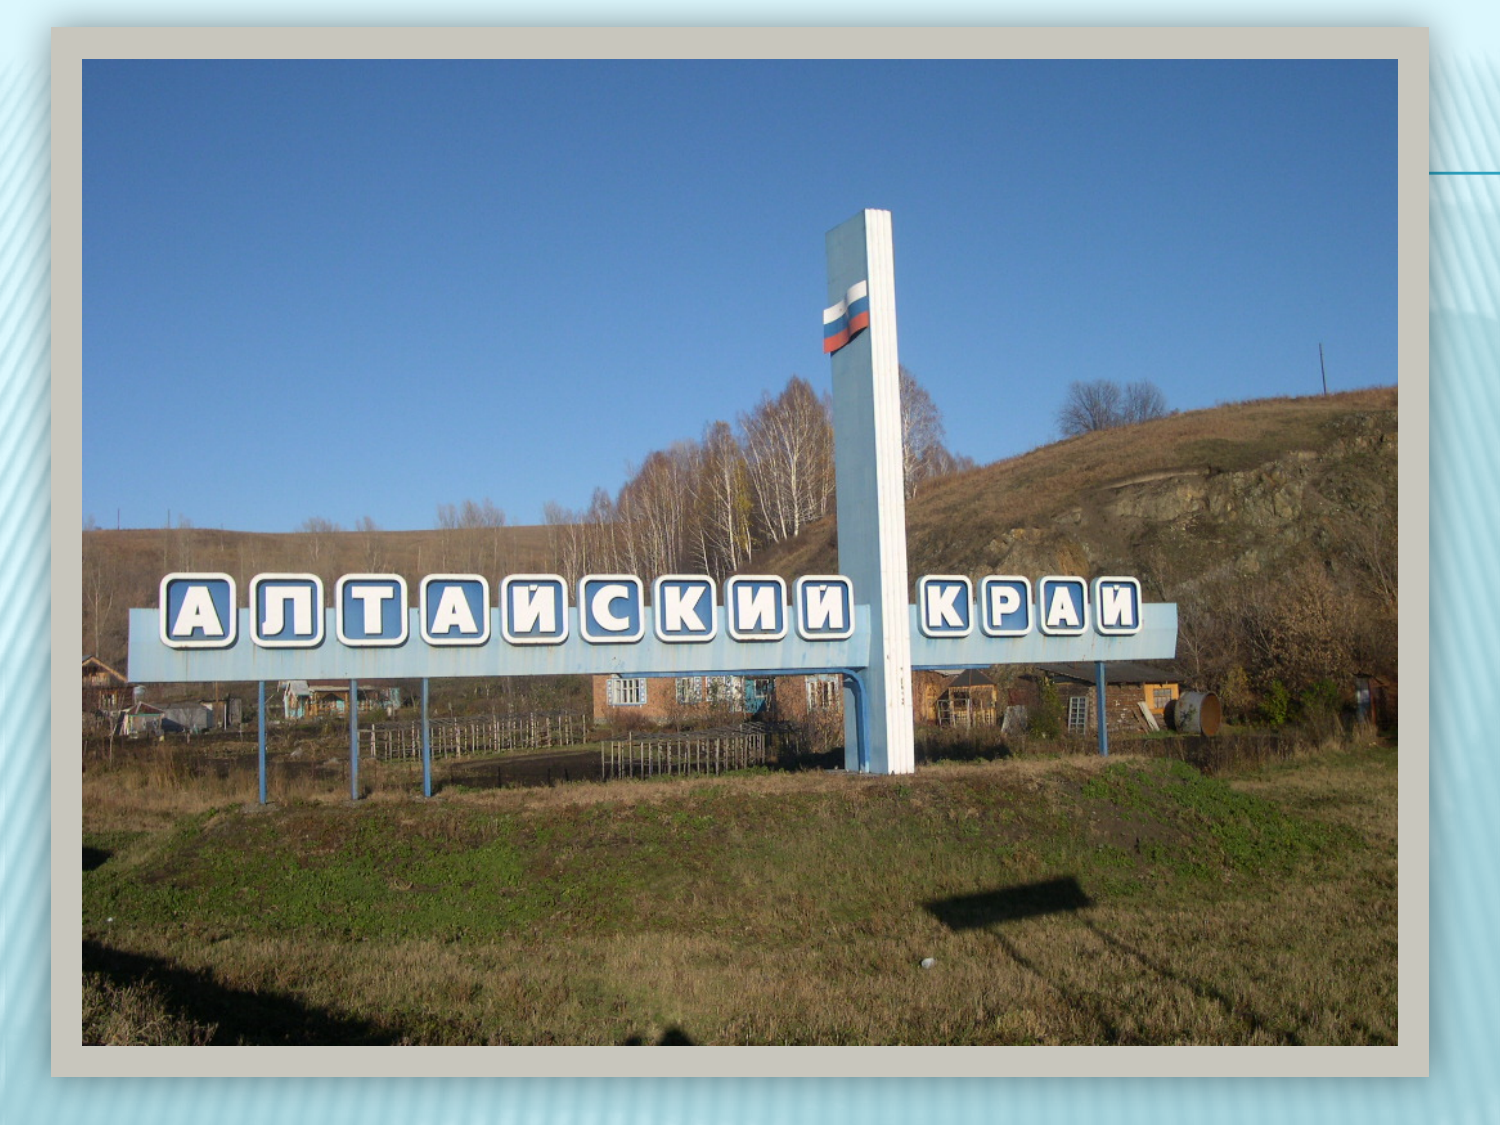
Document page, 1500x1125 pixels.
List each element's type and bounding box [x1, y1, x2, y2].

list [81, 58, 1399, 1046]
